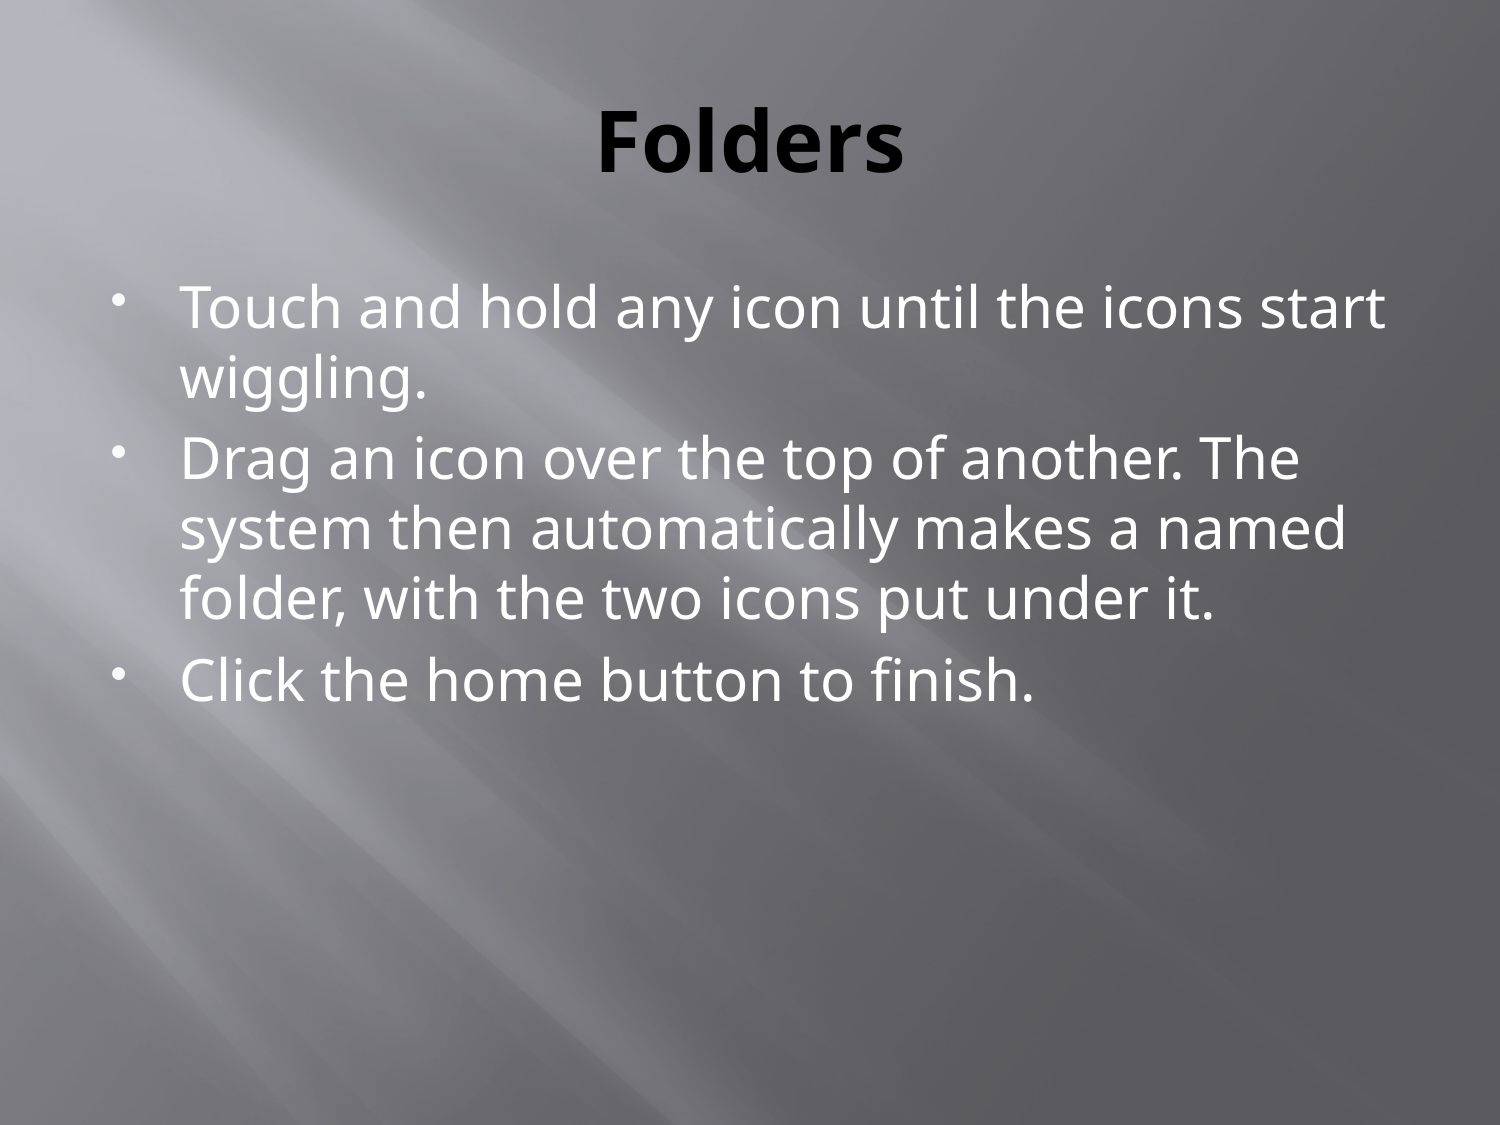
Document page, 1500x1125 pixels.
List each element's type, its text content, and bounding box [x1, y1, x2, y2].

list Touch and hold any icon until the icons start wiggling. Drag an icon over the top of another. The system then automatically makes a named folder, with the two icons put under it. Click the home button to finish. [75, 262, 1425, 1035]
title Folders [75, 45, 1425, 233]
